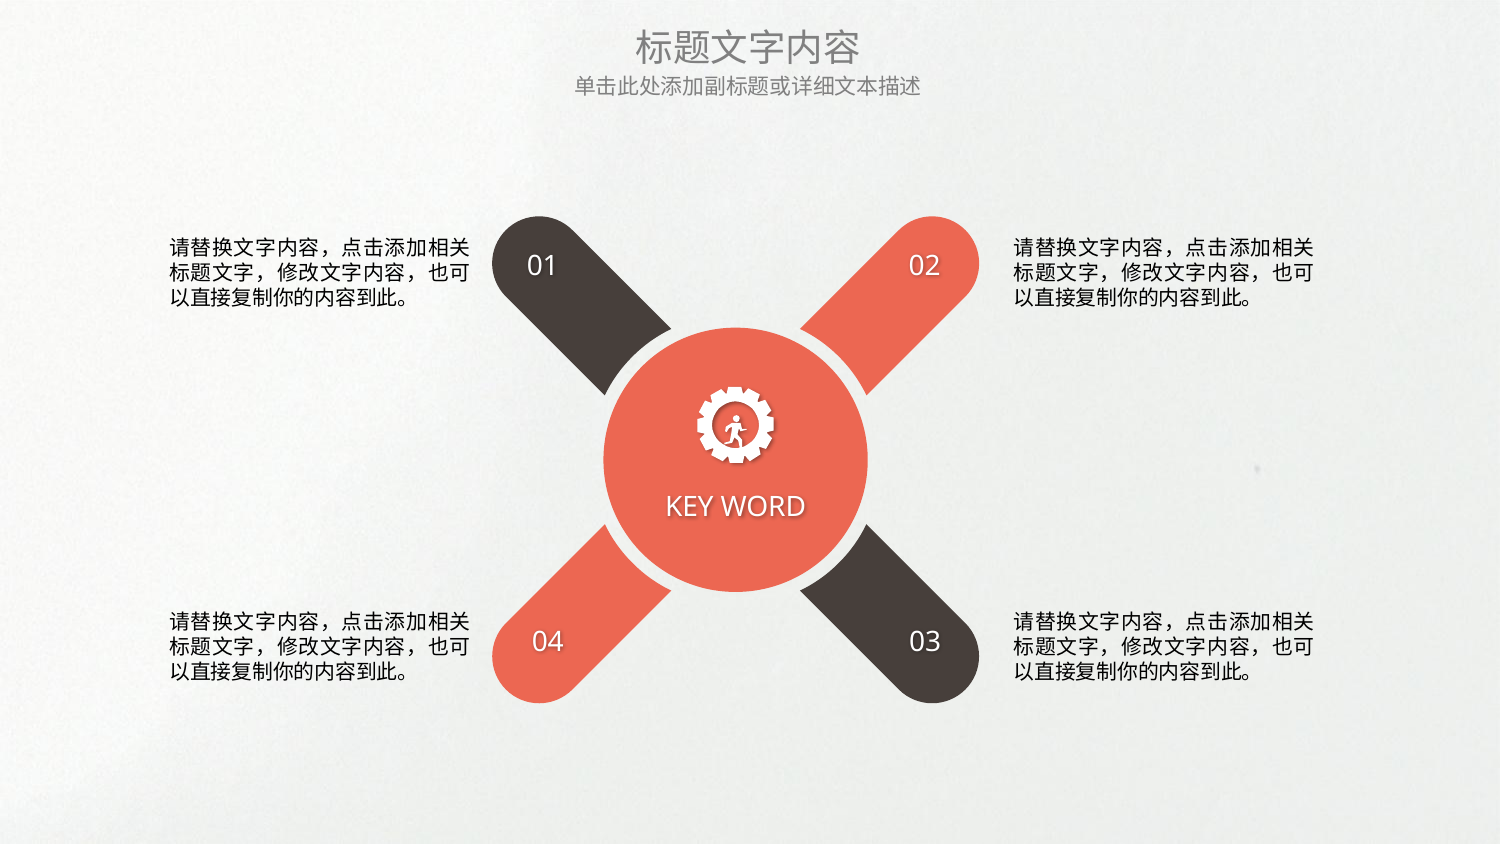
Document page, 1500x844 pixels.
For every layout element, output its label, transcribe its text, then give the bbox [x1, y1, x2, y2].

text_box 03 [894, 616, 957, 665]
text_box 请替换文字内容，点击添加相关标题文字，修改文字内容，也可以直接复制你的内容到此。 [154, 601, 486, 692]
text_box [491, 215, 671, 396]
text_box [603, 327, 868, 592]
text_box [799, 524, 981, 705]
text_box 02 [893, 240, 956, 289]
text_box [800, 215, 981, 396]
text_box 单击此处添加副标题或详细文本描述 [551, 65, 946, 107]
text_box [491, 524, 672, 705]
text_box 04 [517, 616, 579, 665]
text_box 请替换文字内容，点击添加相关标题文字，修改文字内容，也可以直接复制你的内容到此。 [998, 601, 1330, 692]
text_box 01 [512, 240, 574, 289]
text_box 标题文字内容 [611, 16, 885, 65]
text_box 请替换文字内容，点击添加相关标题文字，修改文字内容，也可以直接复制你的内容到此。 [154, 227, 486, 318]
text_box 请替换文字内容，点击添加相关标题文字，修改文字内容，也可以直接复制你的内容到此。 [998, 227, 1330, 318]
picture [0, 0, 1500, 844]
